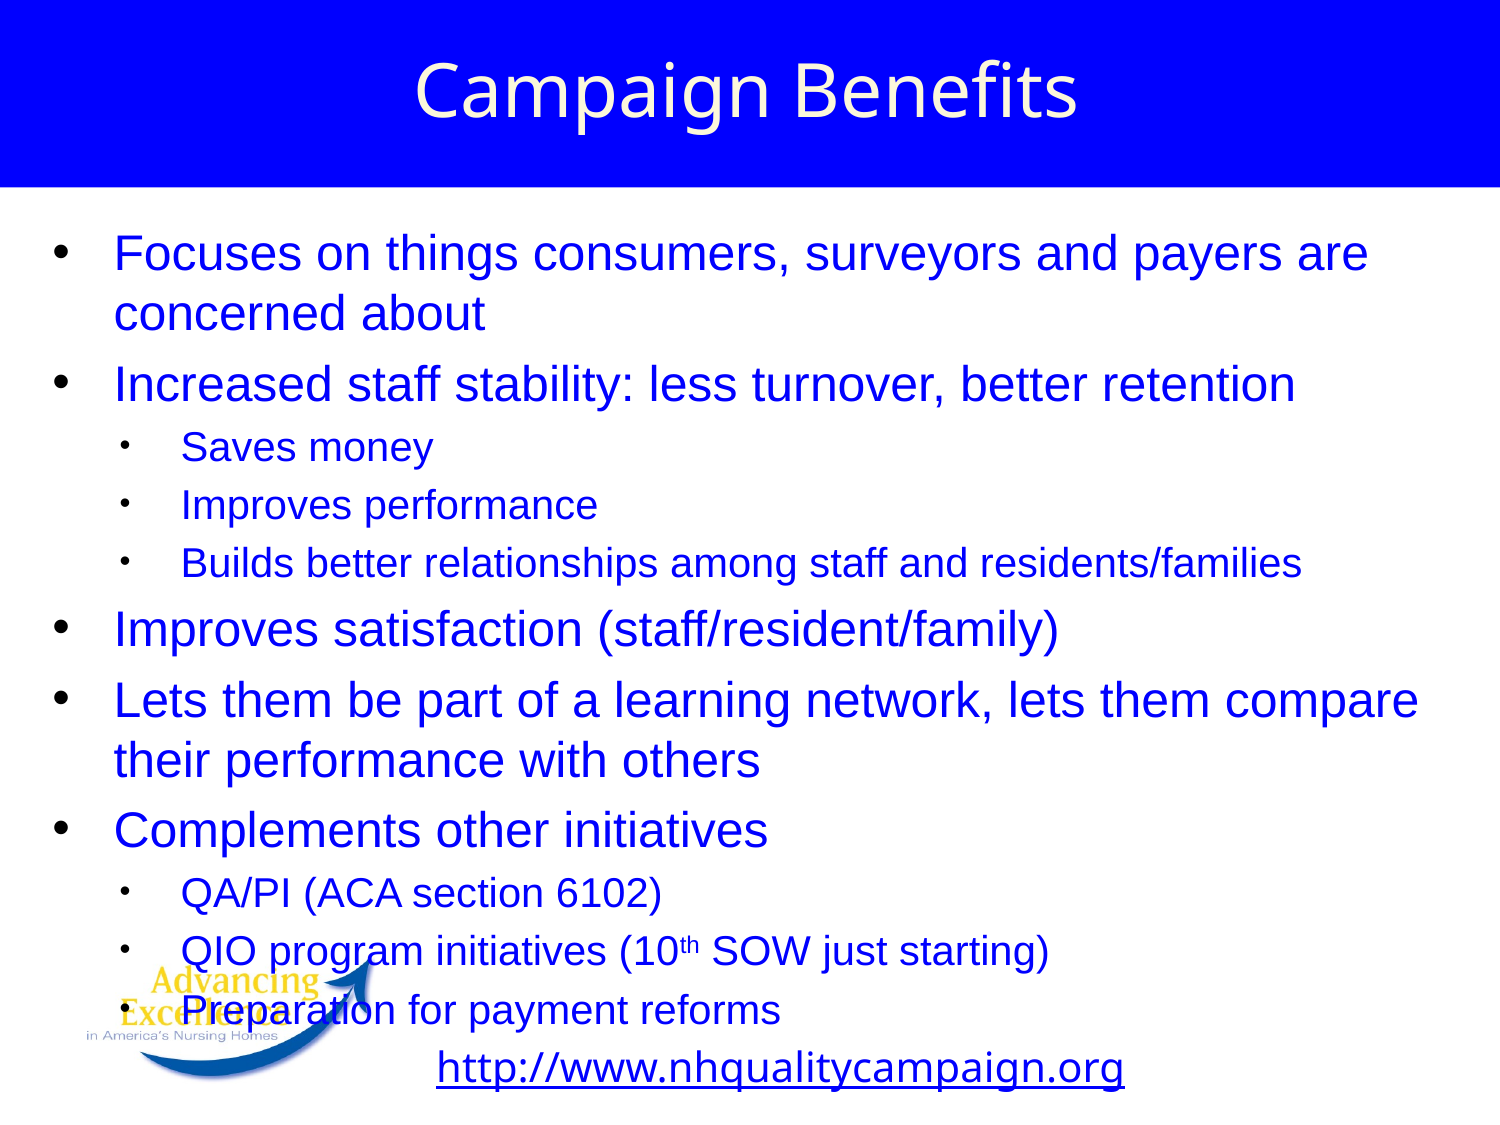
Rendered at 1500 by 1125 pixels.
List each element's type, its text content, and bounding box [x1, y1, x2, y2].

text_box [1074, 1024, 1427, 1073]
title Campaign Benefits [0, 0, 1500, 188]
picture [87, 954, 376, 1084]
list Focuses on things consumers, surveyors and payers are concerned about Increased staff stability: less turnover, better retention Saves money Improves performance Builds better relationships among staff and residents/families Improves satisfaction (staff/resident/family) Lets them be part of a learning network, lets them compare their performance with others Complements other initiatives QA/PI (ACA section 6102) QIO program initiatives (10th SOW just starting) Preparation for payment reforms http://www.nhqualitycampaign.org [37, 212, 1476, 988]
